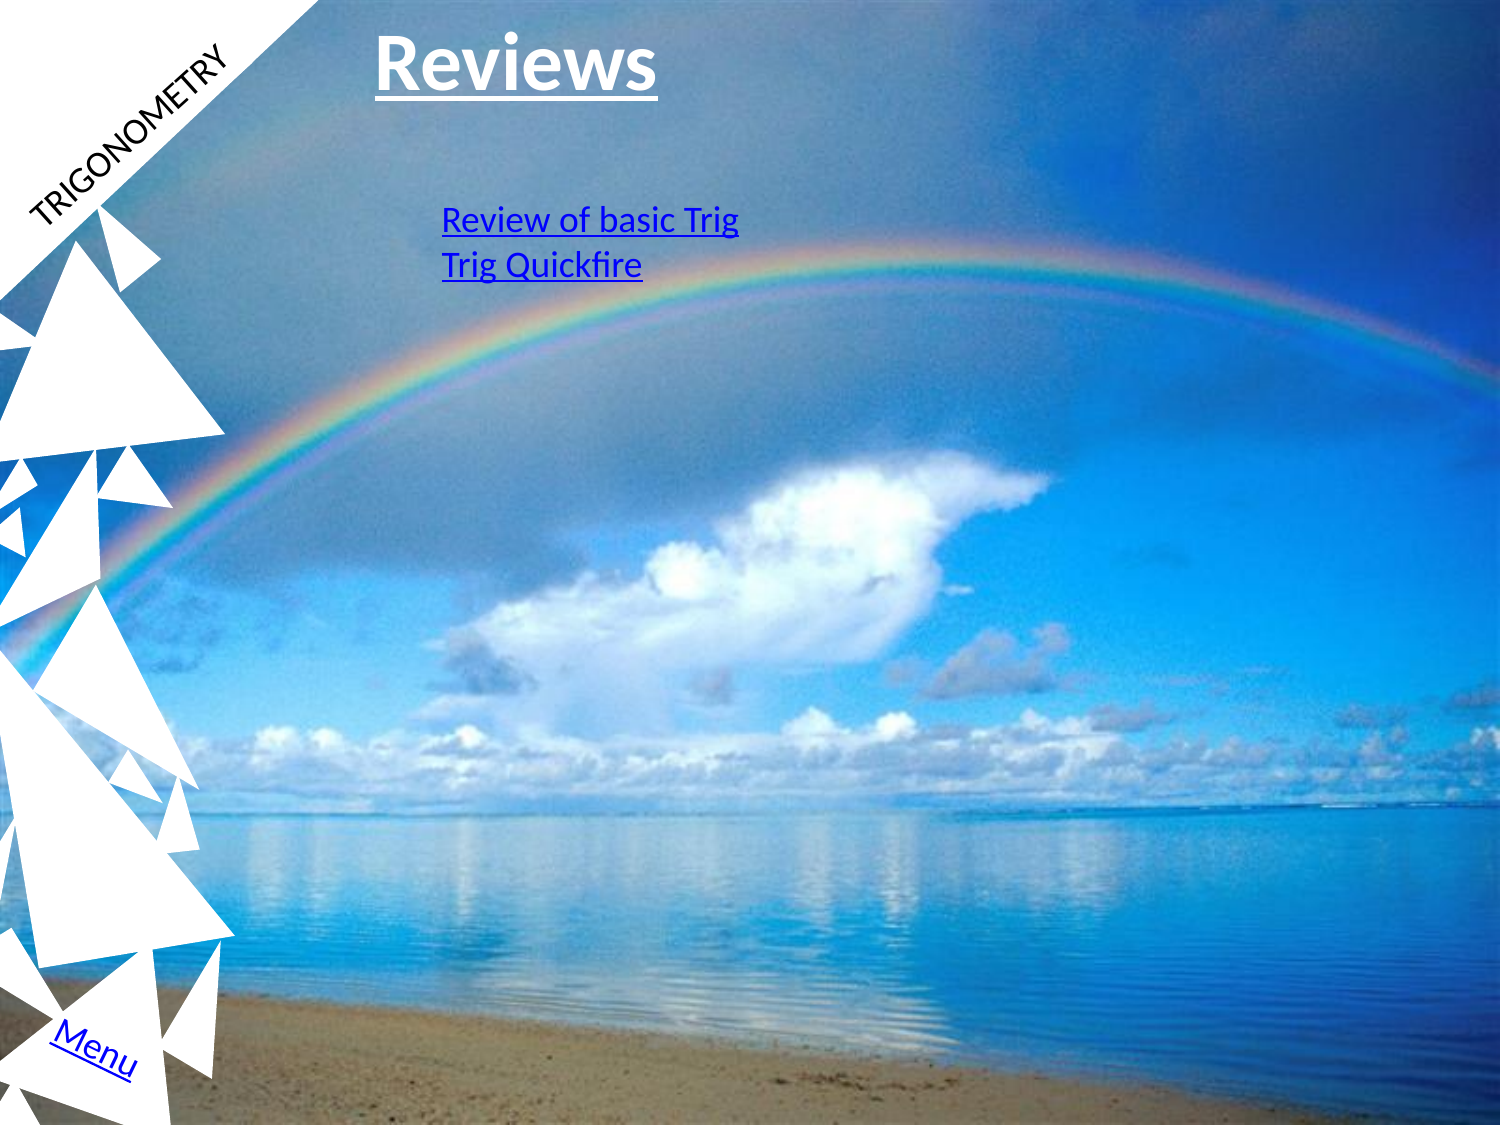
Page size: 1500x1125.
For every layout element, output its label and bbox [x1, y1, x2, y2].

text_box [0, 0, 321, 1125]
picture [321, 0, 1500, 1125]
